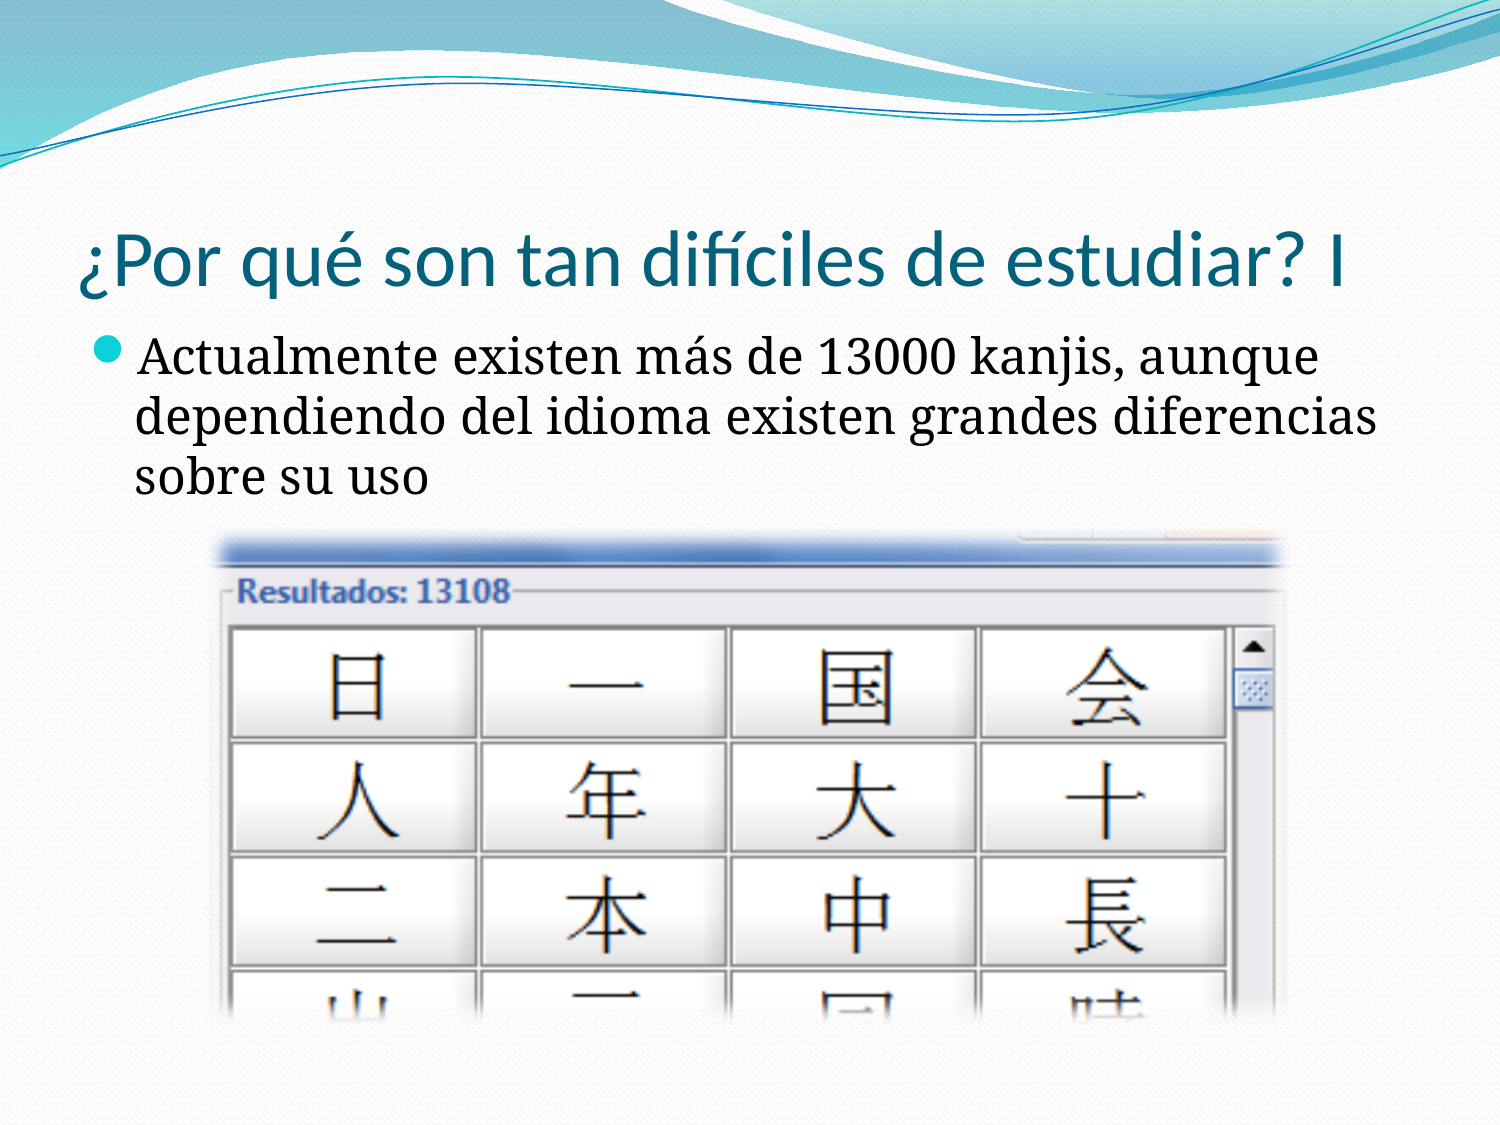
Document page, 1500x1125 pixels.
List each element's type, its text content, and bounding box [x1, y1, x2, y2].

list Actualmente existen más de 13000 kanjis, aunque dependiendo del idioma existen grandes diferencias sobre su uso [75, 317, 1425, 539]
title ¿Por qué son tan difíciles de estudiar? I [75, 115, 1425, 303]
picture [206, 526, 1292, 1024]
